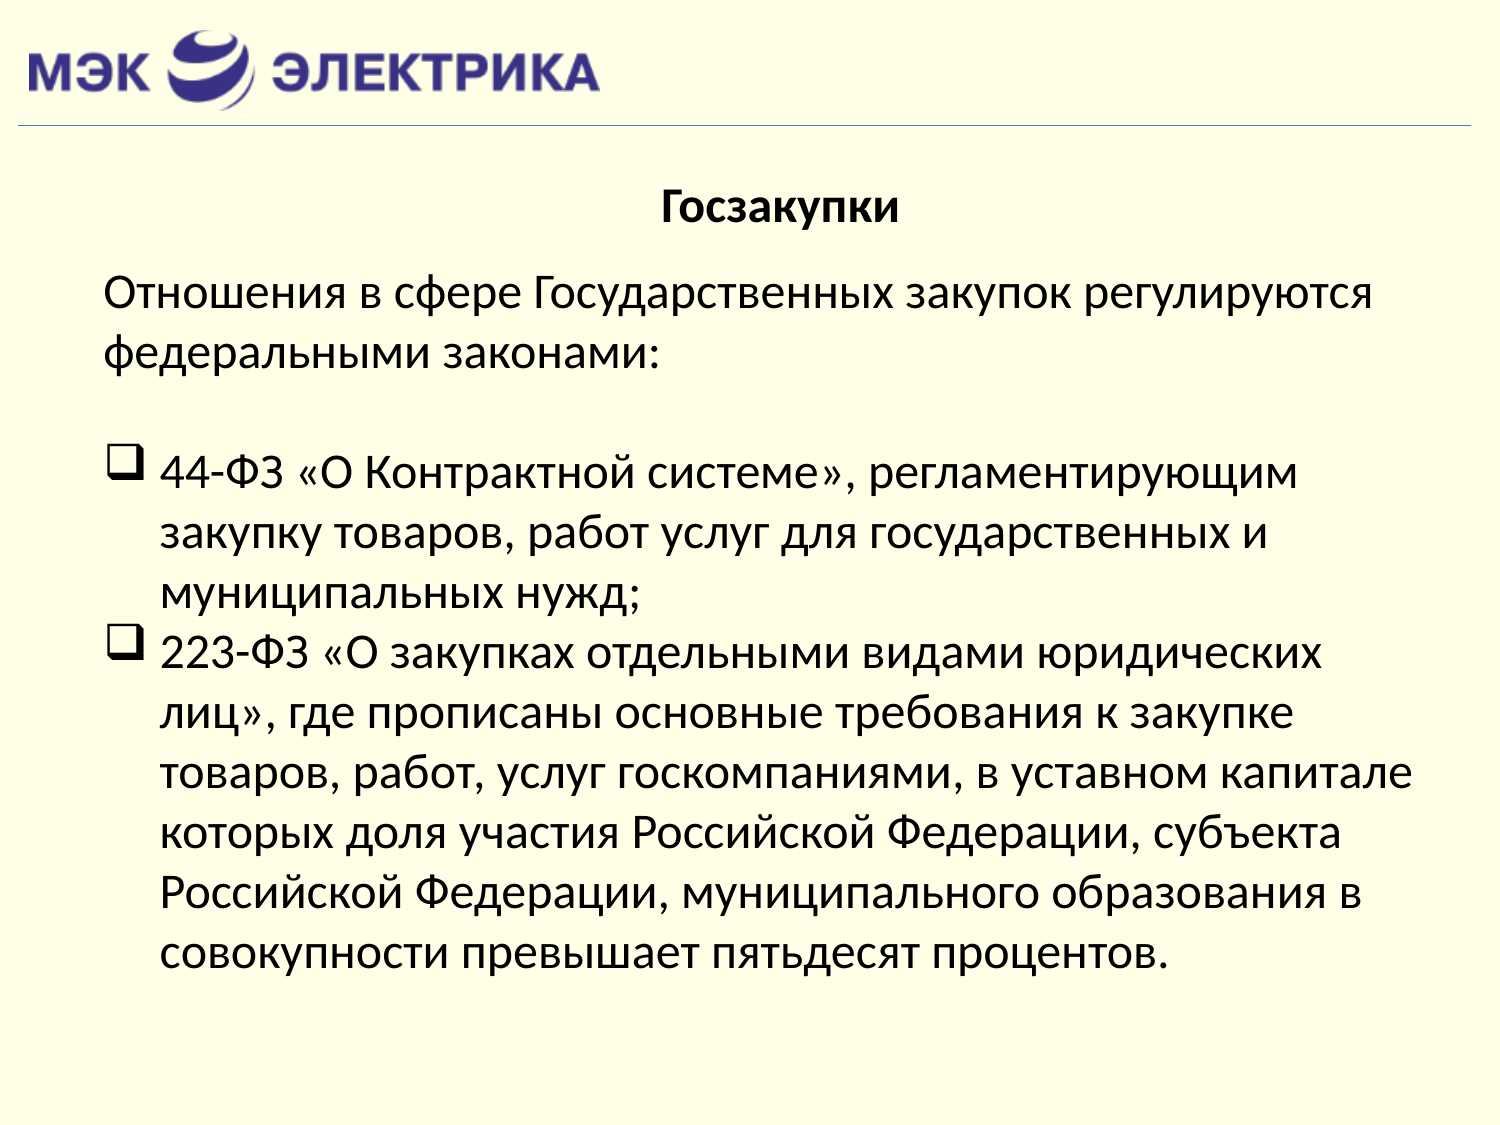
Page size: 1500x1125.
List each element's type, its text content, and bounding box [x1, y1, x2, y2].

text_box Госзакупки [314, 135, 1248, 241]
text_box Отношения в сфере Государственных закупок регулируются федеральными законами: 44-ФЗ «О Контрактной системе», регламентирующим закупку товаров, работ услуг для государственных и муниципальных нужд; 223-ФЗ «О закупках отдельными видами юридических лиц», где прописаны основные требования к закупке товаров, работ, услуг госкомпаниями, в уставном капитале которых доля участия Российской Федерации, субъекта Российской Федерации, муниципального образования в совокупности превышает пятьдесят процентов. [88, 251, 1436, 987]
picture [29, 30, 600, 112]
